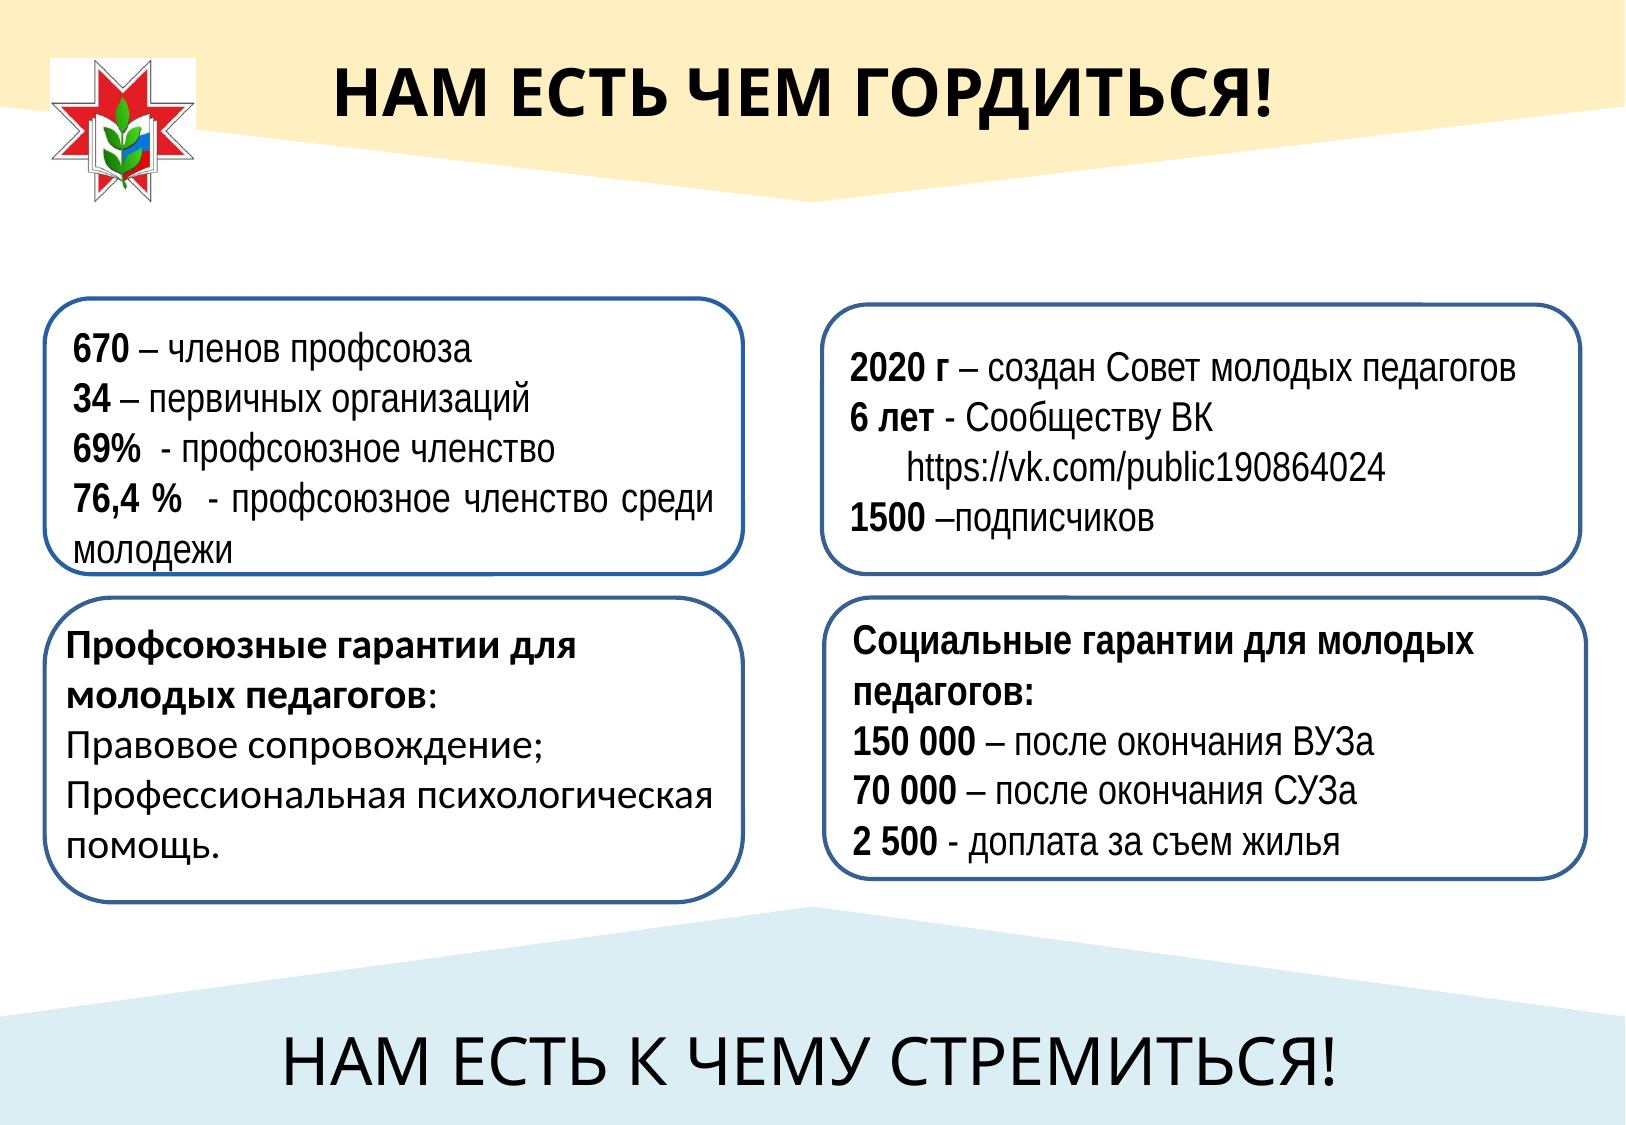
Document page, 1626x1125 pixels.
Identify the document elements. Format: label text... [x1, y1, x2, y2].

text_box 2020 г – создан Совет молодых педагогов 6 лет - Сообществу ВК https://vk.com/public190864024 1500 –подписчиков [819, 302, 1583, 577]
text_box НАМ ЕСТЬ К ЧЕМУ СТРЕМИТЬСЯ! [99, 1011, 1522, 1106]
text_box Профсоюзные гарантии для молодых педагогов: Правовое сопровождение; Профессиональная психологическая помощь. [50, 609, 731, 925]
picture [50, 58, 196, 212]
text_box [70, 595, 717, 609]
text_box [0, 904, 1625, 1125]
text_box [250, 138, 1375, 205]
text_box [731, 623, 746, 877]
text_box [42, 633, 50, 867]
text_box Социальные гарантии для молодых педагогов: 150 000 – после окончания ВУЗа 70 000 – после окончания СУЗа 2 500 - доплата за съем жилья [822, 595, 1589, 882]
text_box НАМ ЕСТЬ ЧЕМ ГОРДИТЬСЯ! [99, 42, 1506, 138]
text_box 670 – членов профсоюза 34 – первичных организаций 69% - профсоюзное членство 76,4 % - профсоюзное членство среди молодежи [42, 296, 746, 577]
text_box [0, 0, 1625, 123]
